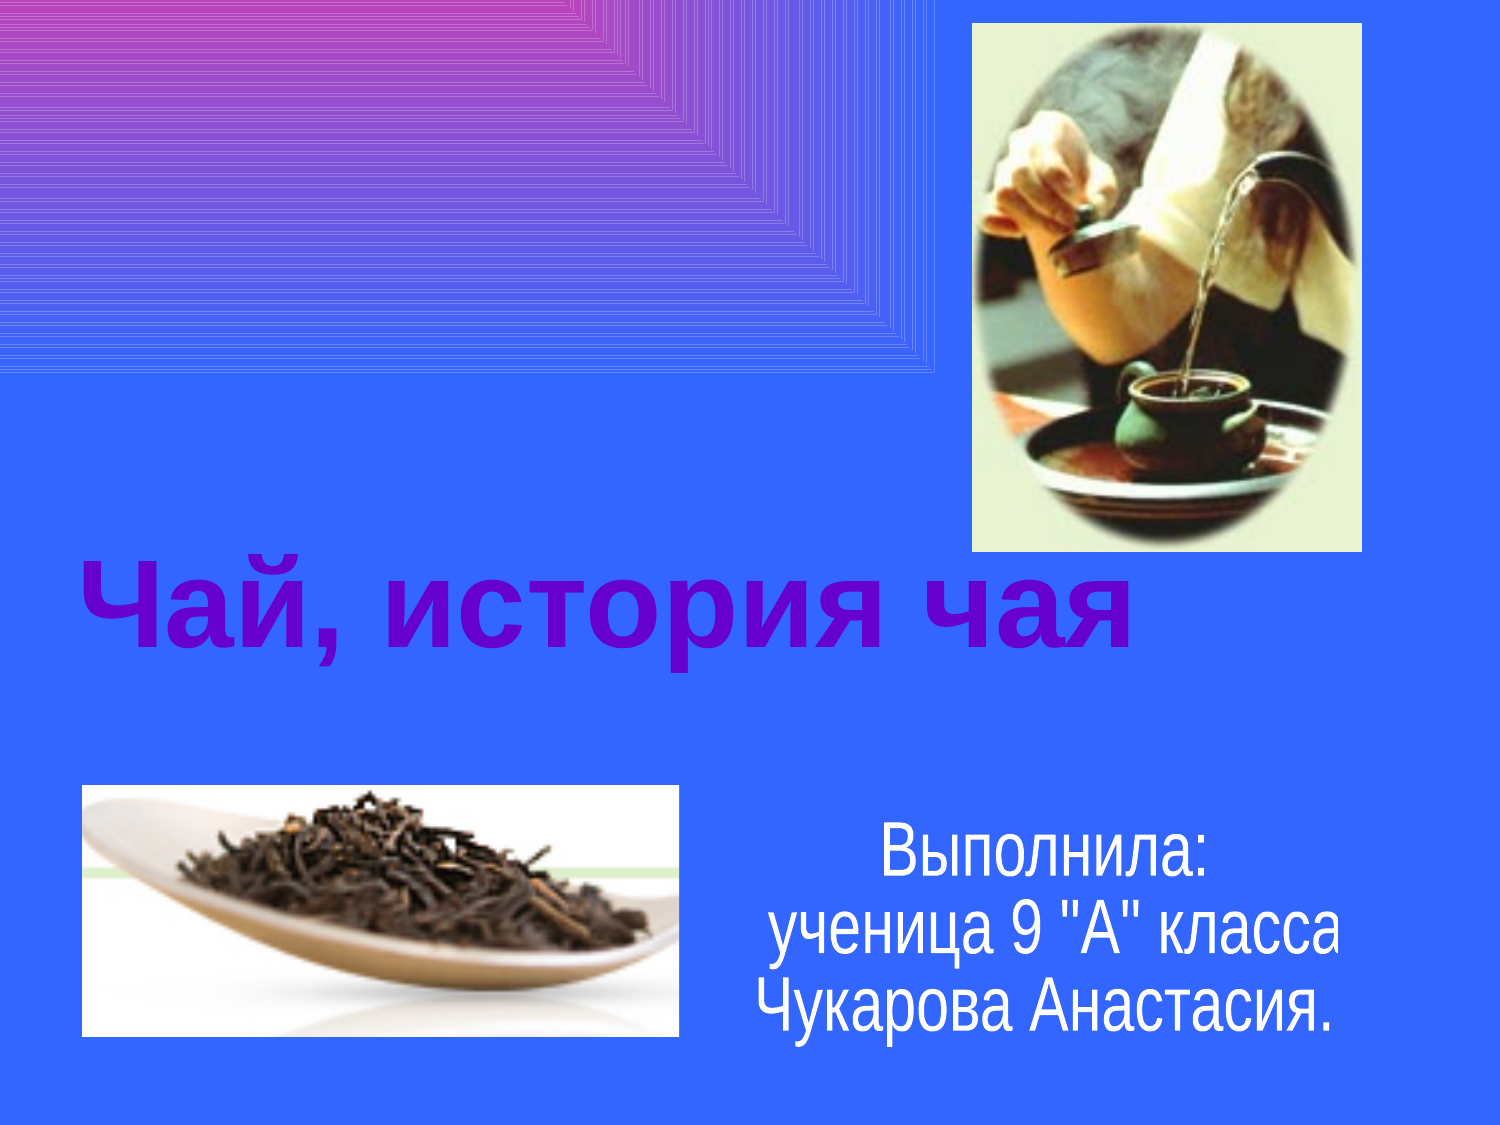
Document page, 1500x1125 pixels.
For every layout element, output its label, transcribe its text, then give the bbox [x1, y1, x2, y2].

picture [972, 23, 1363, 553]
text_box Чай, история чая [62, 515, 1500, 681]
footer www.sliderpoint.org [512, 1024, 988, 1103]
picture [81, 784, 680, 1037]
